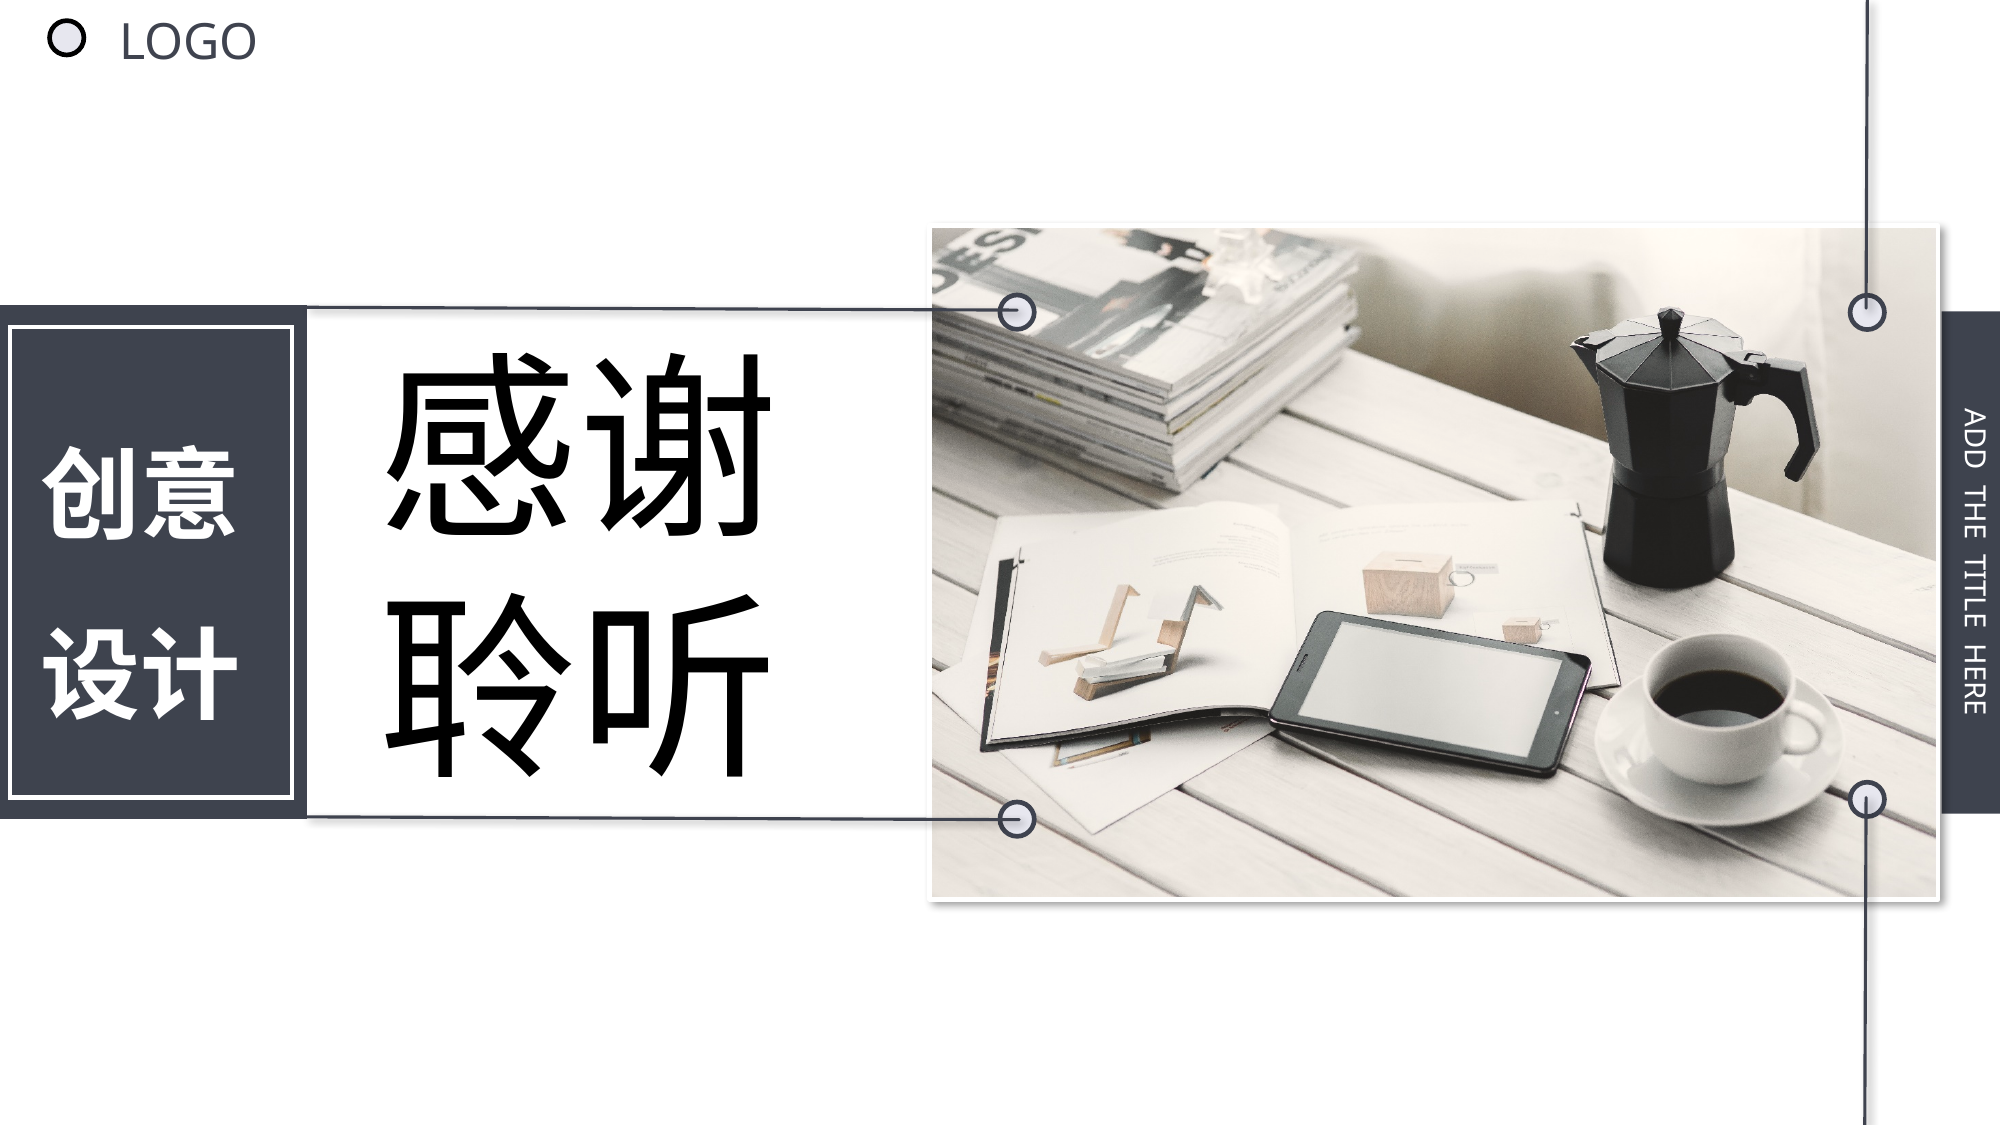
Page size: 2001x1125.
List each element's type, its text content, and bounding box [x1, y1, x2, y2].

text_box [306, 816, 1020, 820]
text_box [0, 306, 307, 819]
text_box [306, 307, 1018, 311]
text_box LOGO [74, 2, 304, 78]
text_box 感谢 聆听 [364, 314, 841, 810]
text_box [932, 227, 1936, 898]
text_box [48, 19, 85, 57]
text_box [1936, 311, 2000, 814]
